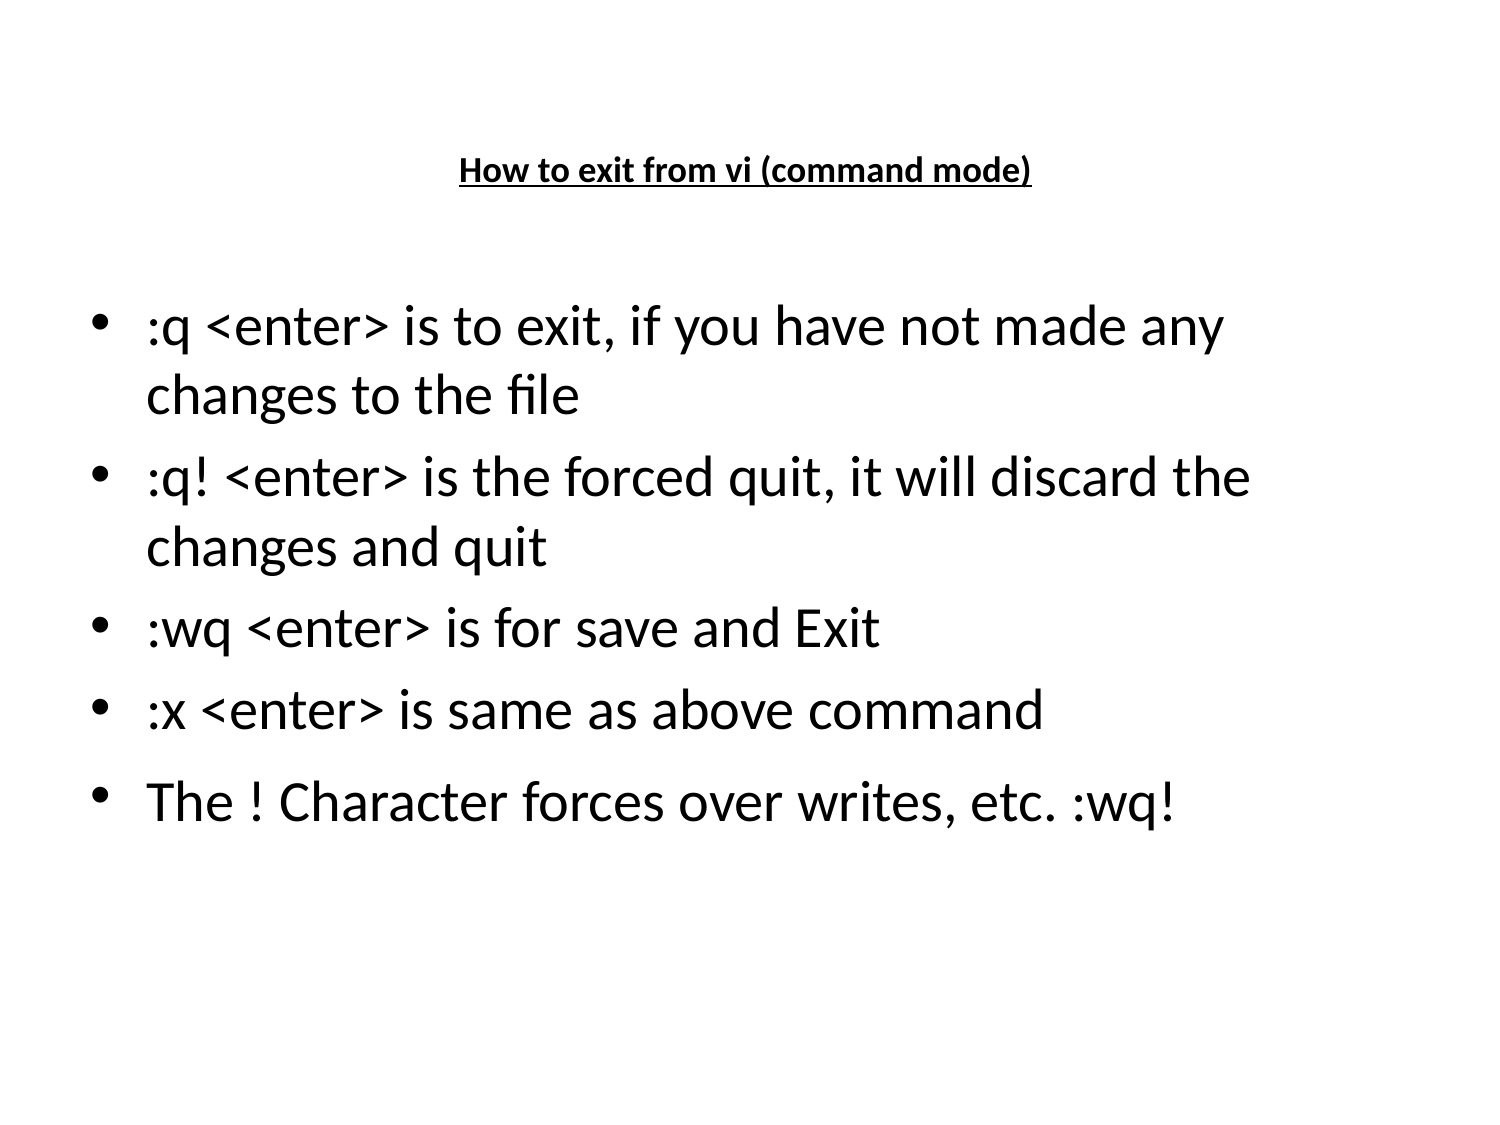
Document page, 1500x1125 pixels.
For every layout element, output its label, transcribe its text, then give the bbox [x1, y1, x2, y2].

list :q <enter> is to exit, if you have not made any changes to the file :q! <enter> is the forced quit, it will discard the changes and quit :wq <enter> is for save and Exit :x <enter> is same as above command The ! Character forces over writes, etc. :wq! [75, 187, 1425, 1005]
title How to exit from vi (command mode) [75, 137, 1425, 187]
